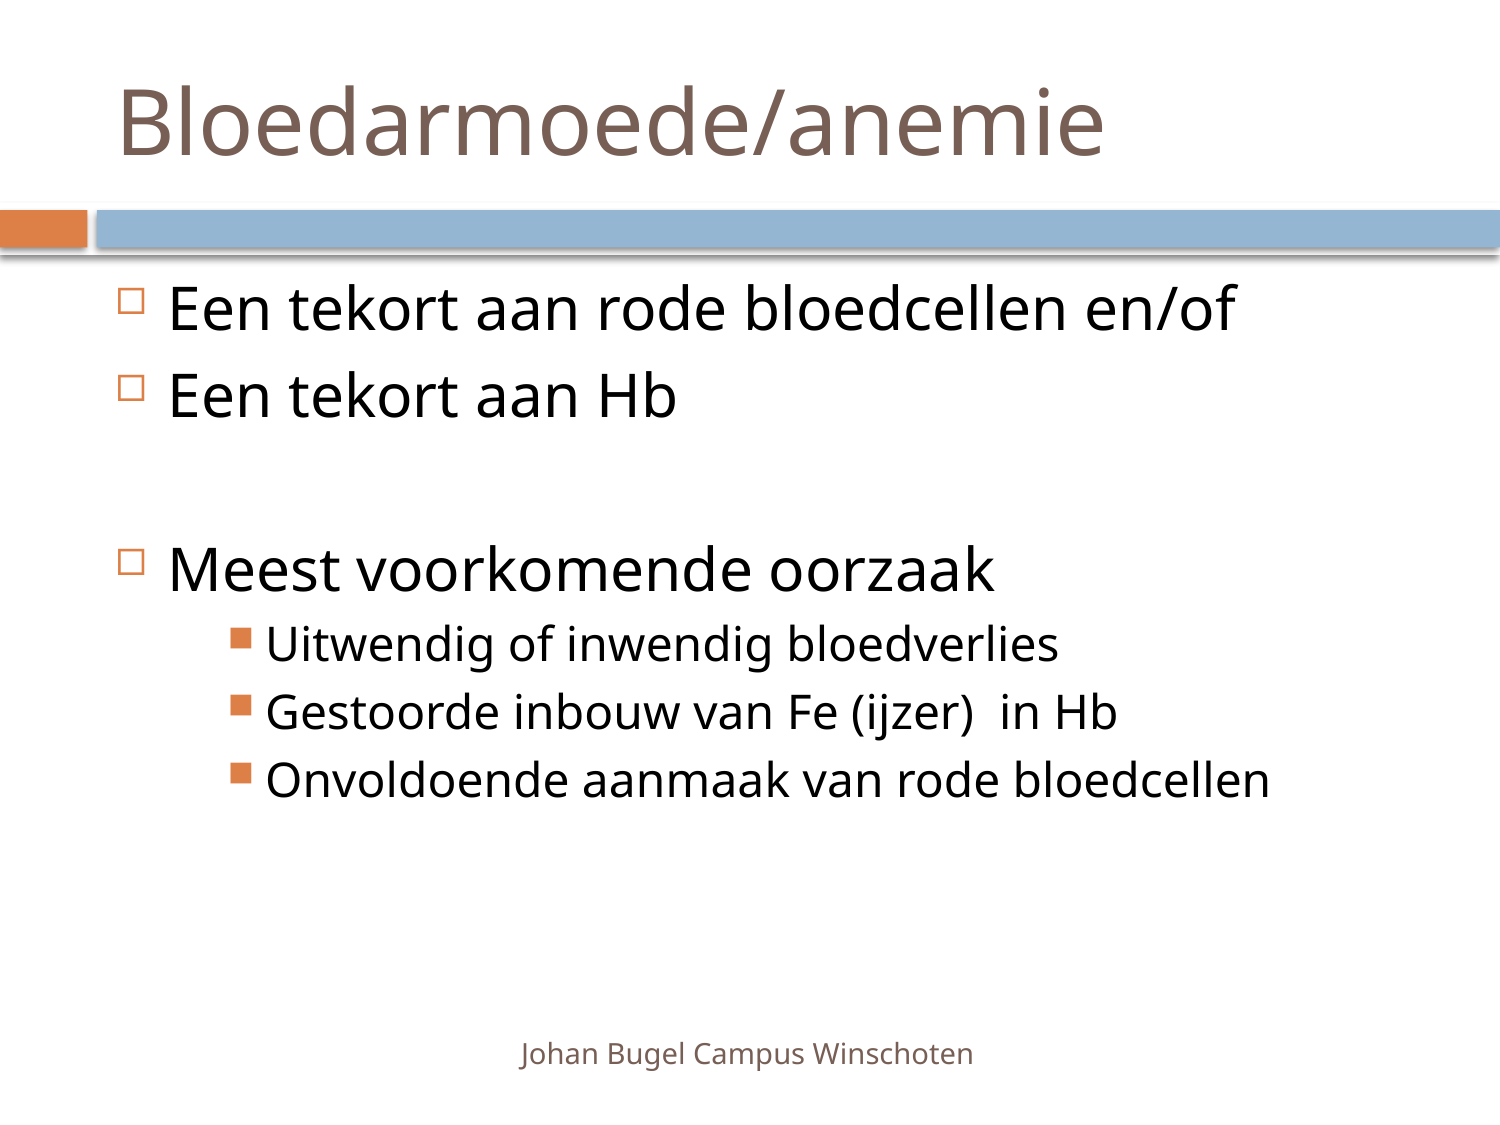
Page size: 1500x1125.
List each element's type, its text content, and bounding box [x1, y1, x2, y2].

list Een tekort aan rode bloedcellen en/of Een tekort aan Hb Meest voorkomende oorzaak Uitwendig of inwendig bloedverlies Gestoorde inbouw van Fe (ijzer) in Hb Onvoldoende aanmaak van rode bloedcellen [100, 262, 1438, 1000]
title Bloedarmoede/anemie [100, 37, 1438, 200]
footer Johan Bugel Campus Winschoten [99, 1024, 990, 1085]
